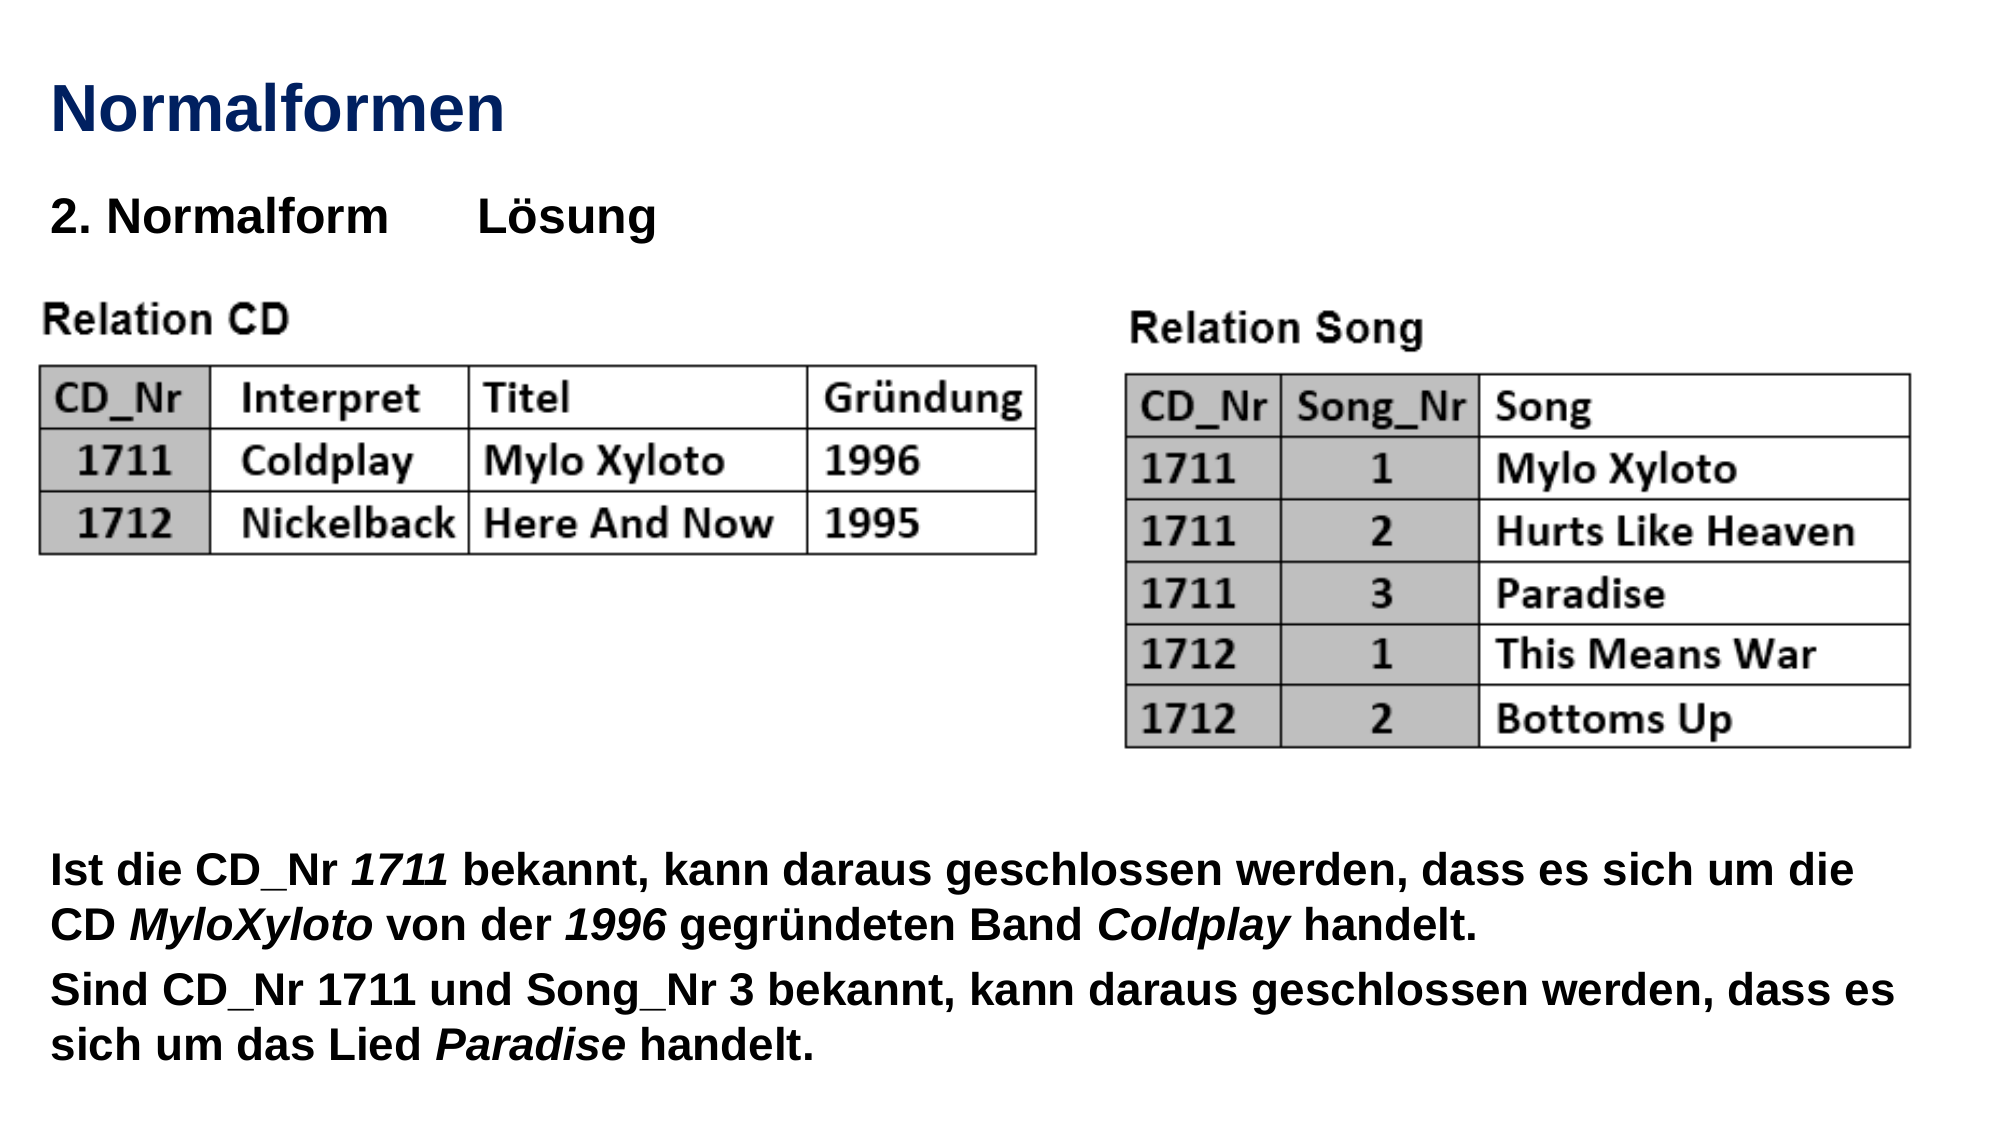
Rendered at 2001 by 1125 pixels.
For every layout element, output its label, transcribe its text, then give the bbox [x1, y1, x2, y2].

picture [1106, 294, 1931, 764]
picture [35, 294, 1059, 586]
text_box Ist die CD_Nr 1711 bekannt, kann daraus geschlossen werden, dass es sich um die CD MyloXyloto von der 1996 gegründeten Band Coldplay handelt. Sind CD_Nr 1711 und Song_Nr 3 bekannt, kann daraus geschlossen werden, dass es sich um das Lied Paradise handelt. [35, 832, 1912, 1078]
text_box 2. Normalform Lösung [35, 175, 1644, 251]
text_box Normalformen [35, 56, 1036, 152]
